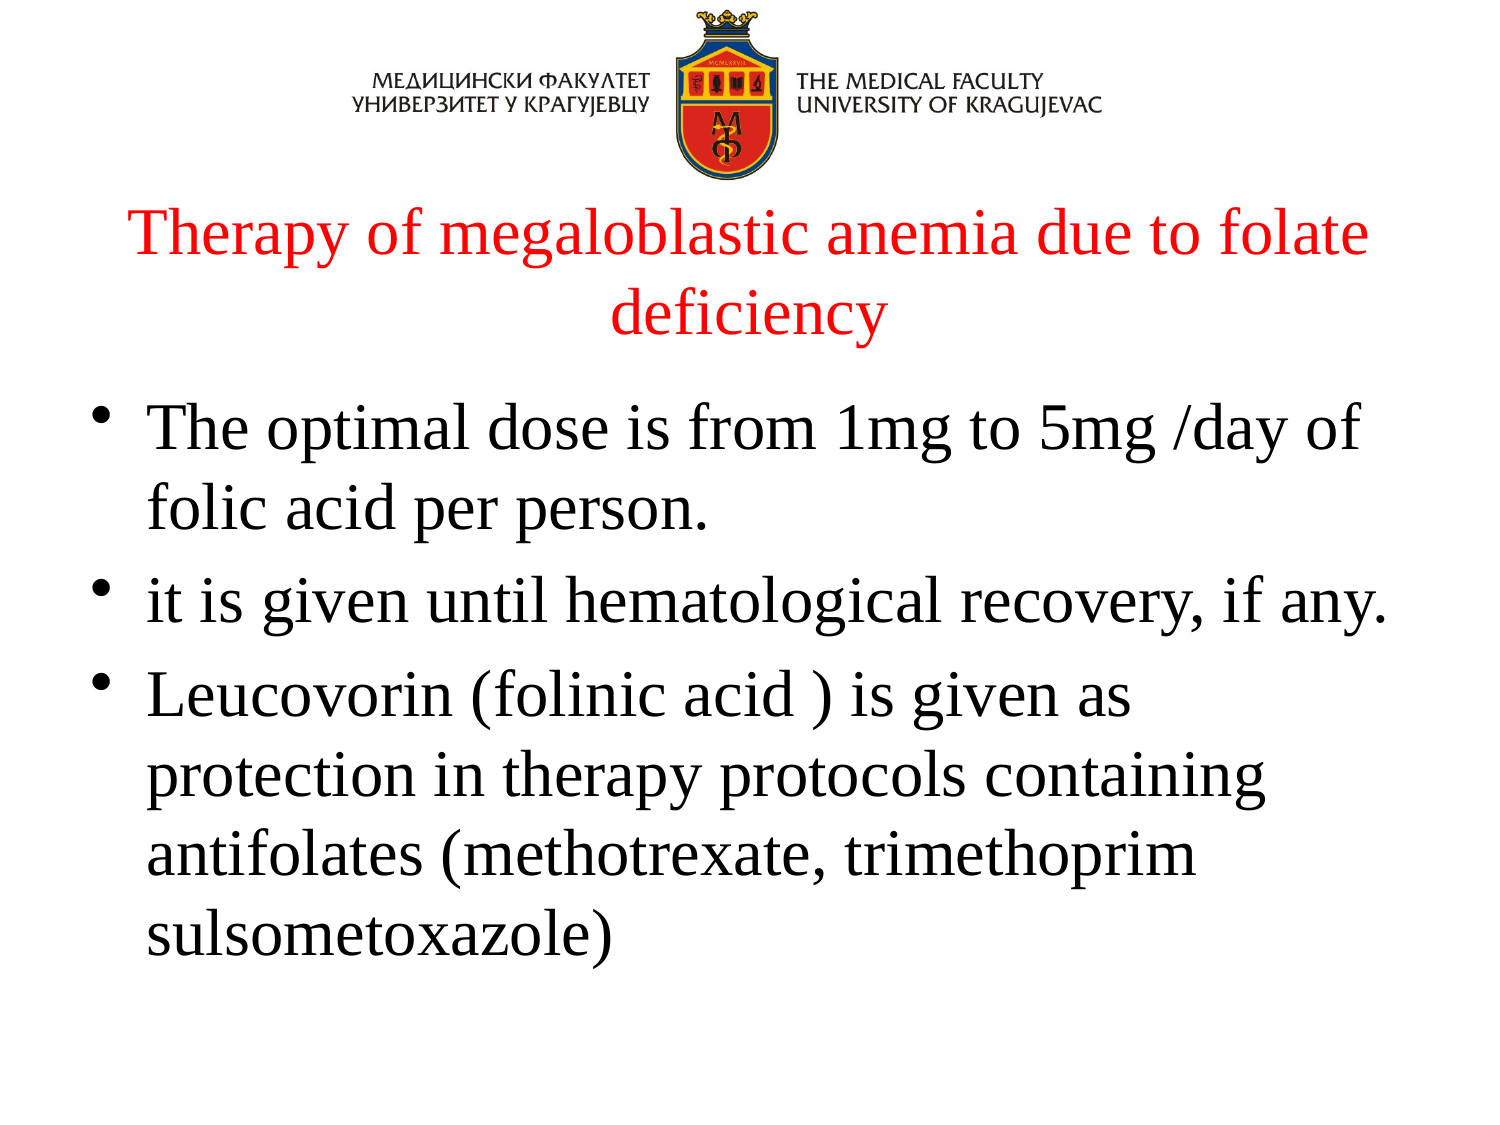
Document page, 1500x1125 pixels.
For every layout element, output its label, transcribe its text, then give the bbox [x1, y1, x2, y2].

title Therapy of megaloblastic anemia due to folate deficiency [75, 174, 1425, 362]
list The optimal dose is from 1mg to 5mg /day of folic acid per person. it is given until hematological recovery, if any. Leucovorin (folinic acid ) is given as protection in therapy protocols containing antifolates (methotrexate, trimethoprim sulsometoxazole) [75, 375, 1425, 1118]
picture [328, 0, 1125, 174]
